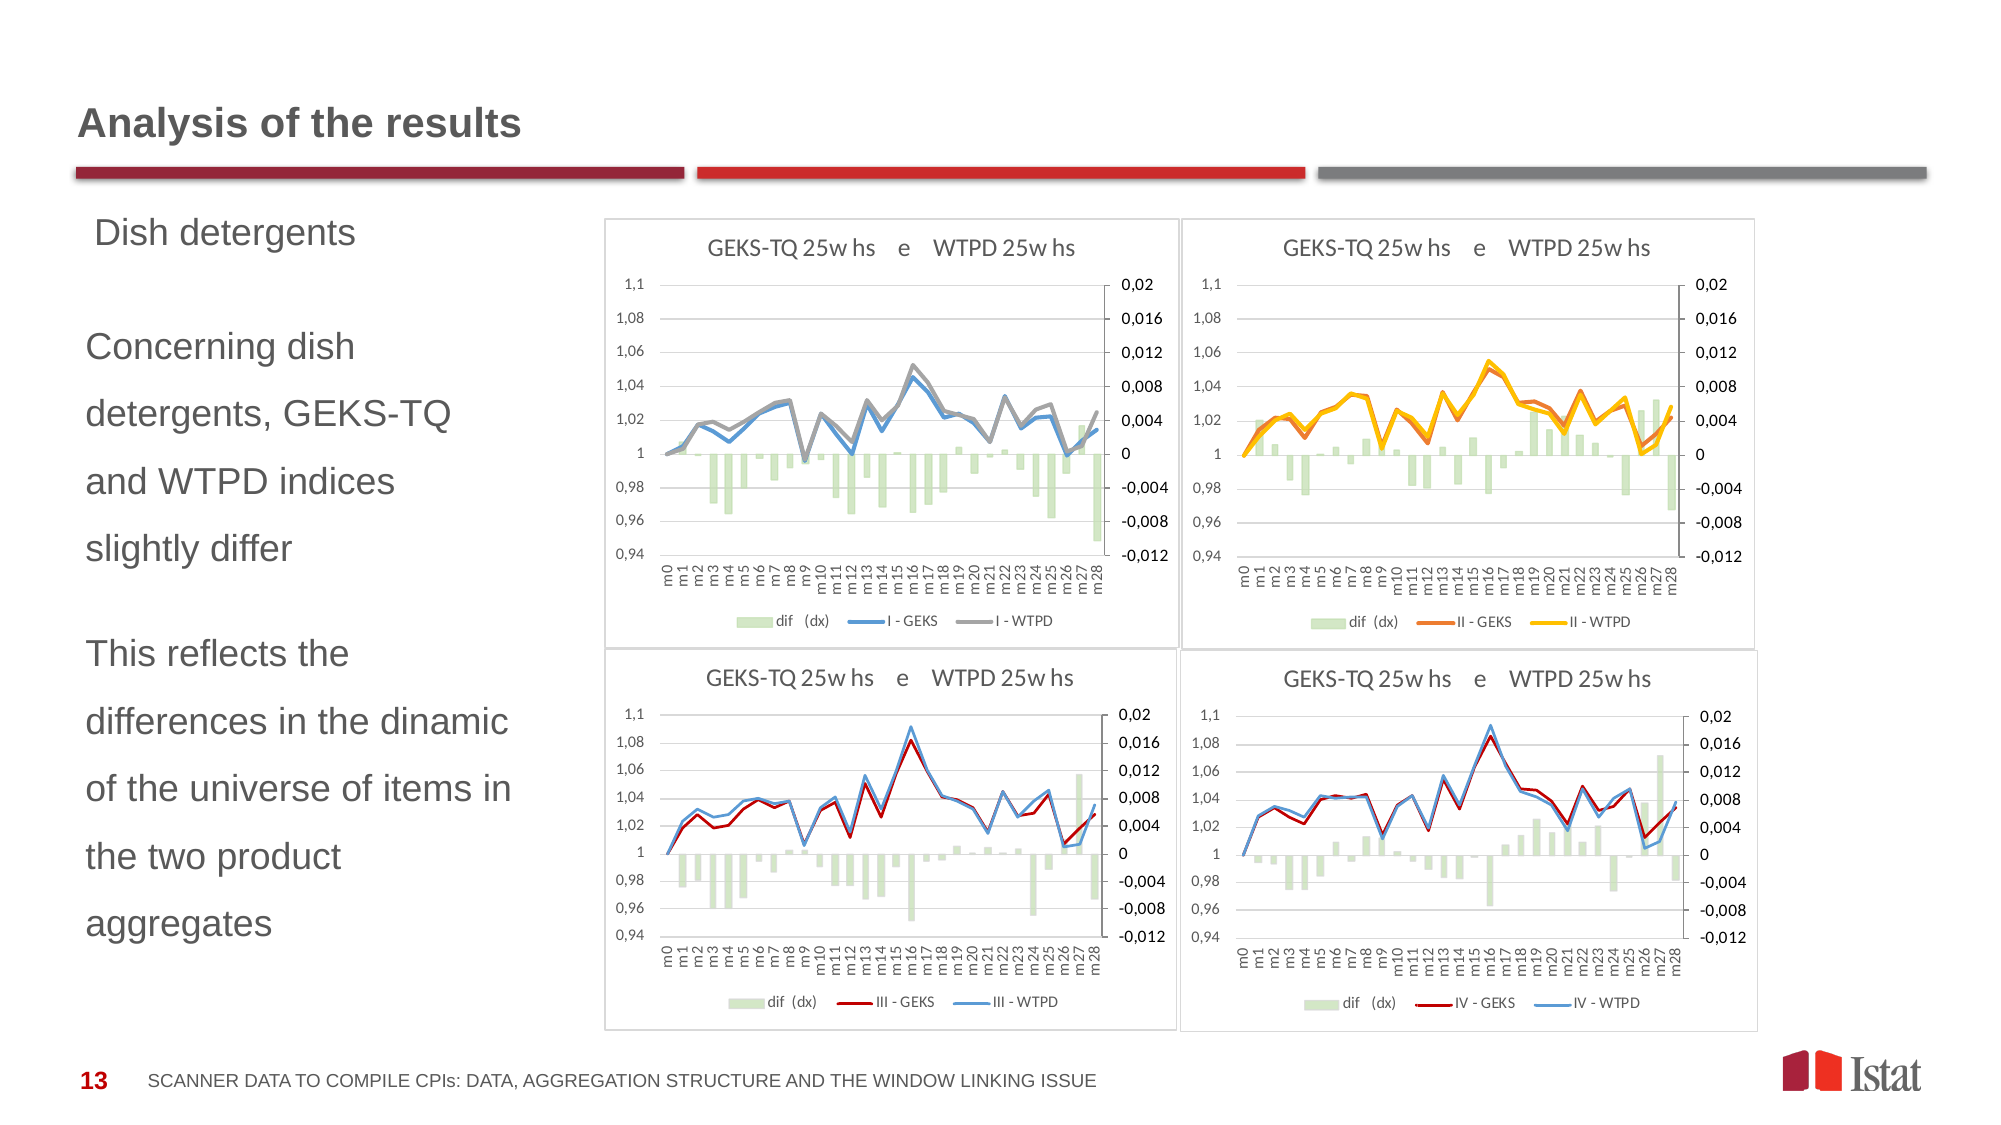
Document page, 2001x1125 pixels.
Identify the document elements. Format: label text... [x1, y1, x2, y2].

text_box Concerning dish detergents, GEKS-TQ and WTPD indices slightly differ This reflects the differences in the dinamic of the universe of items in the two product aggregates [85, 299, 515, 774]
title Analysis of the results [76, 88, 1926, 146]
footer Scanner data to compile CPIs: Data, Aggregation structure and the Window Linking issue [147, 1048, 1730, 1092]
list Dish detergents [62, 207, 535, 264]
slide_number 13 [53, 1049, 136, 1110]
picture [541, 198, 1842, 1052]
